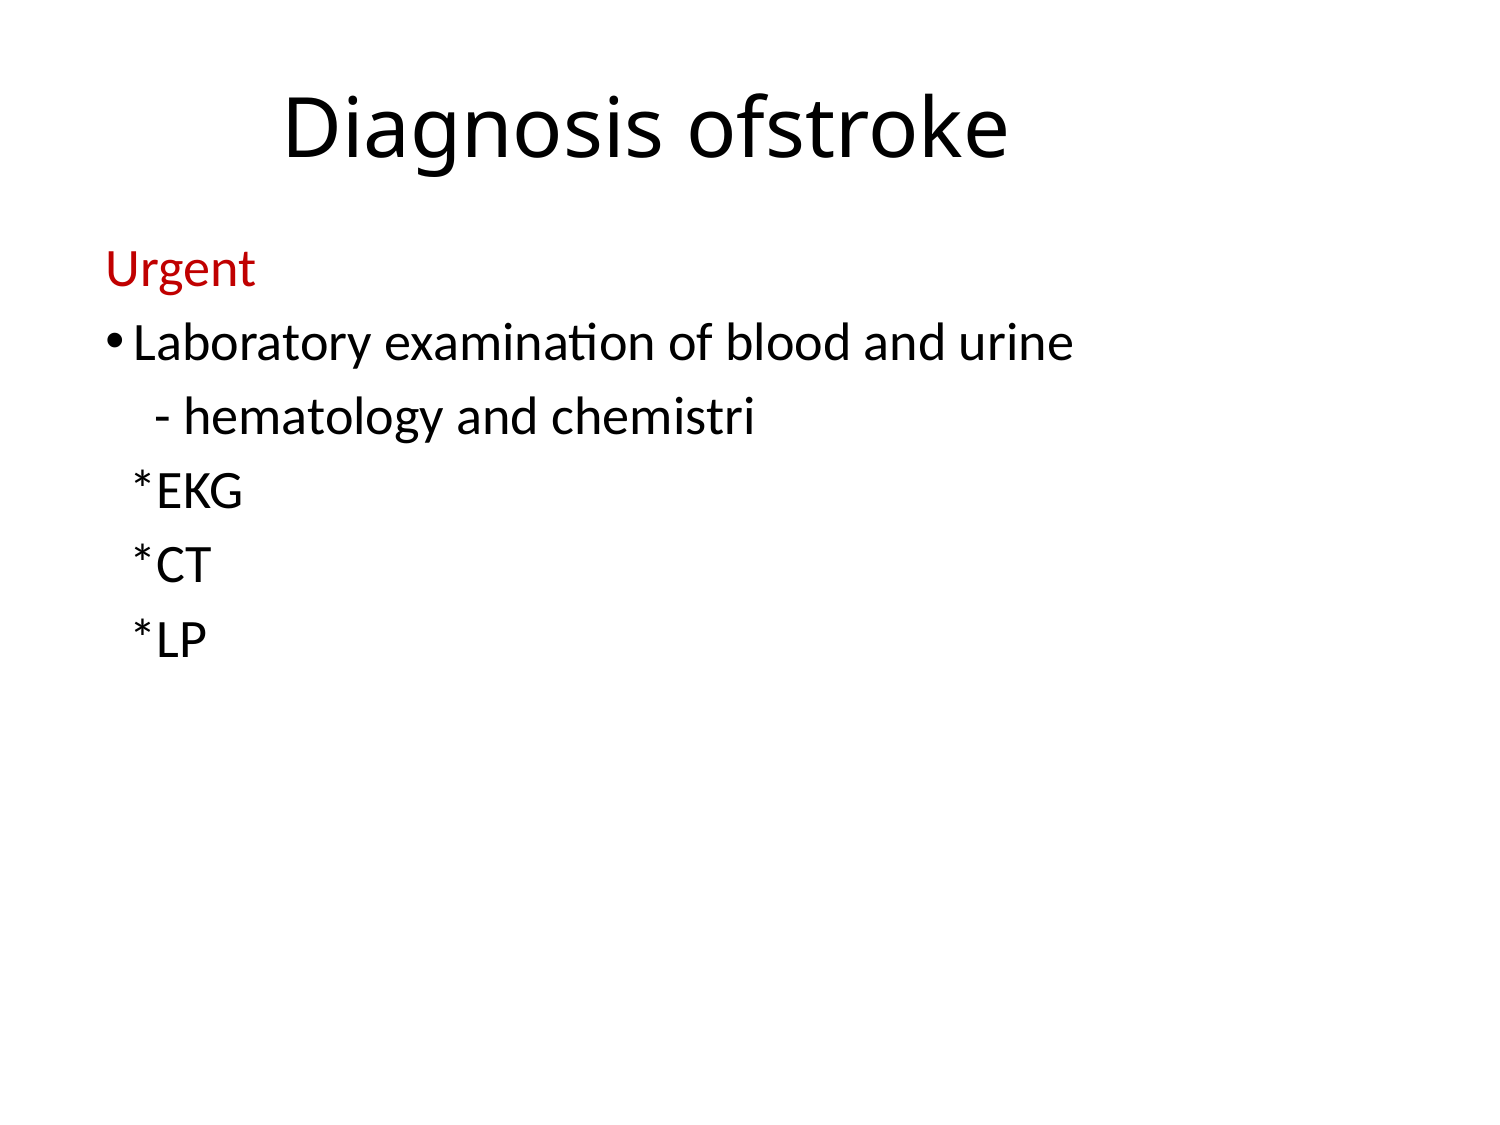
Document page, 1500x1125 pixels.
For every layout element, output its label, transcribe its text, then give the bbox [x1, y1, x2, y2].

list Urgent Laboratory examination of blood and urine - hematology and chemistri *EKG *CТ *LP [90, 232, 1404, 1102]
title Diagnosis ofstroke [100, 19, 1394, 232]
